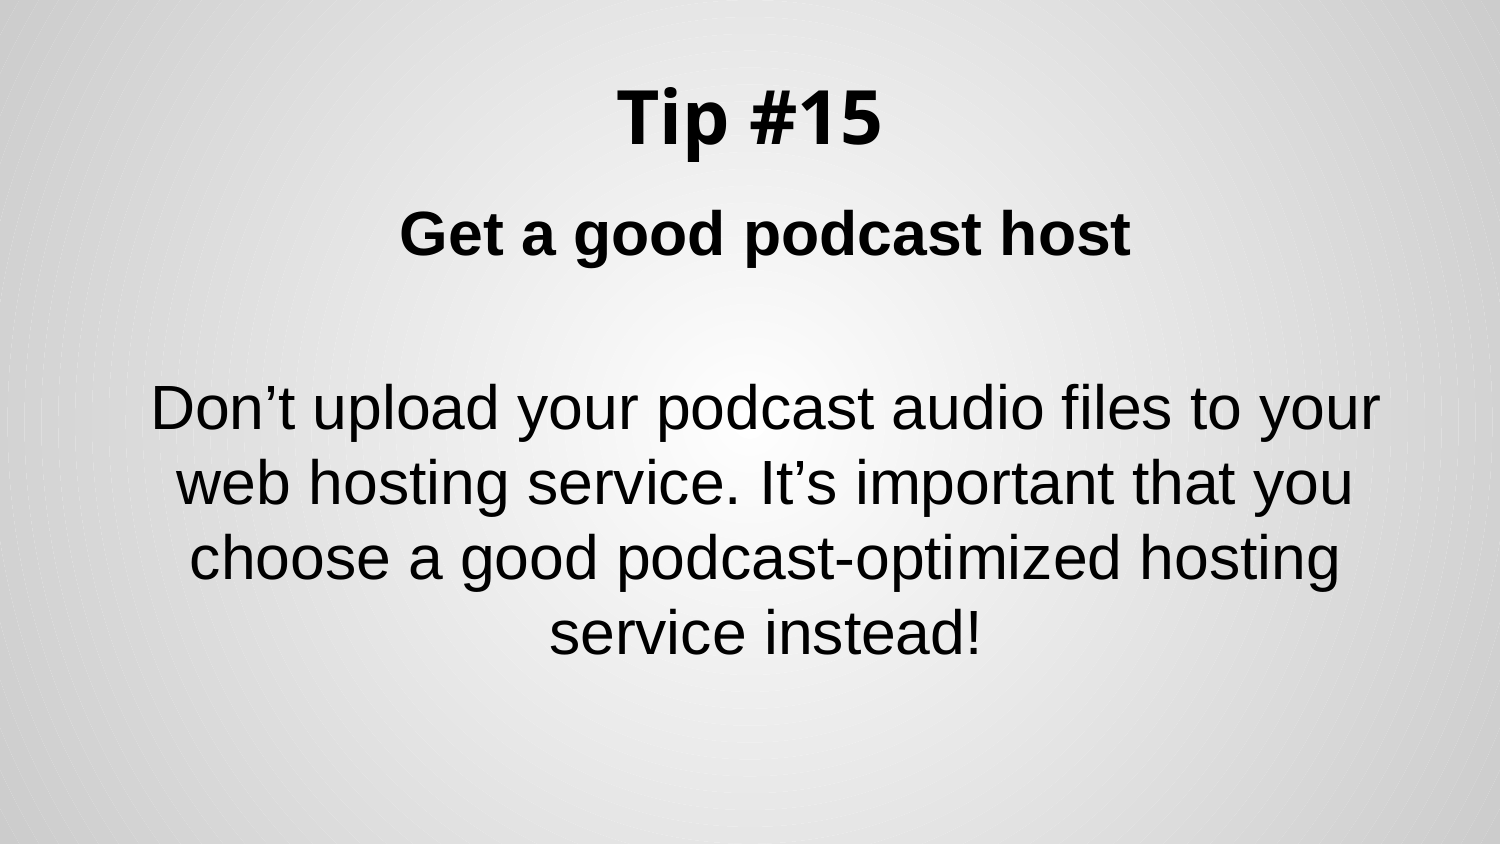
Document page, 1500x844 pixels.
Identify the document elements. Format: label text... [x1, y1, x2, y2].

list Get a good podcast host Don’t upload your podcast audio files to your web hosting service. It’s important that you choose a good podcast-optimized hosting service instead! [91, 90, 1442, 762]
title Tip #15 [75, 33, 1425, 175]
